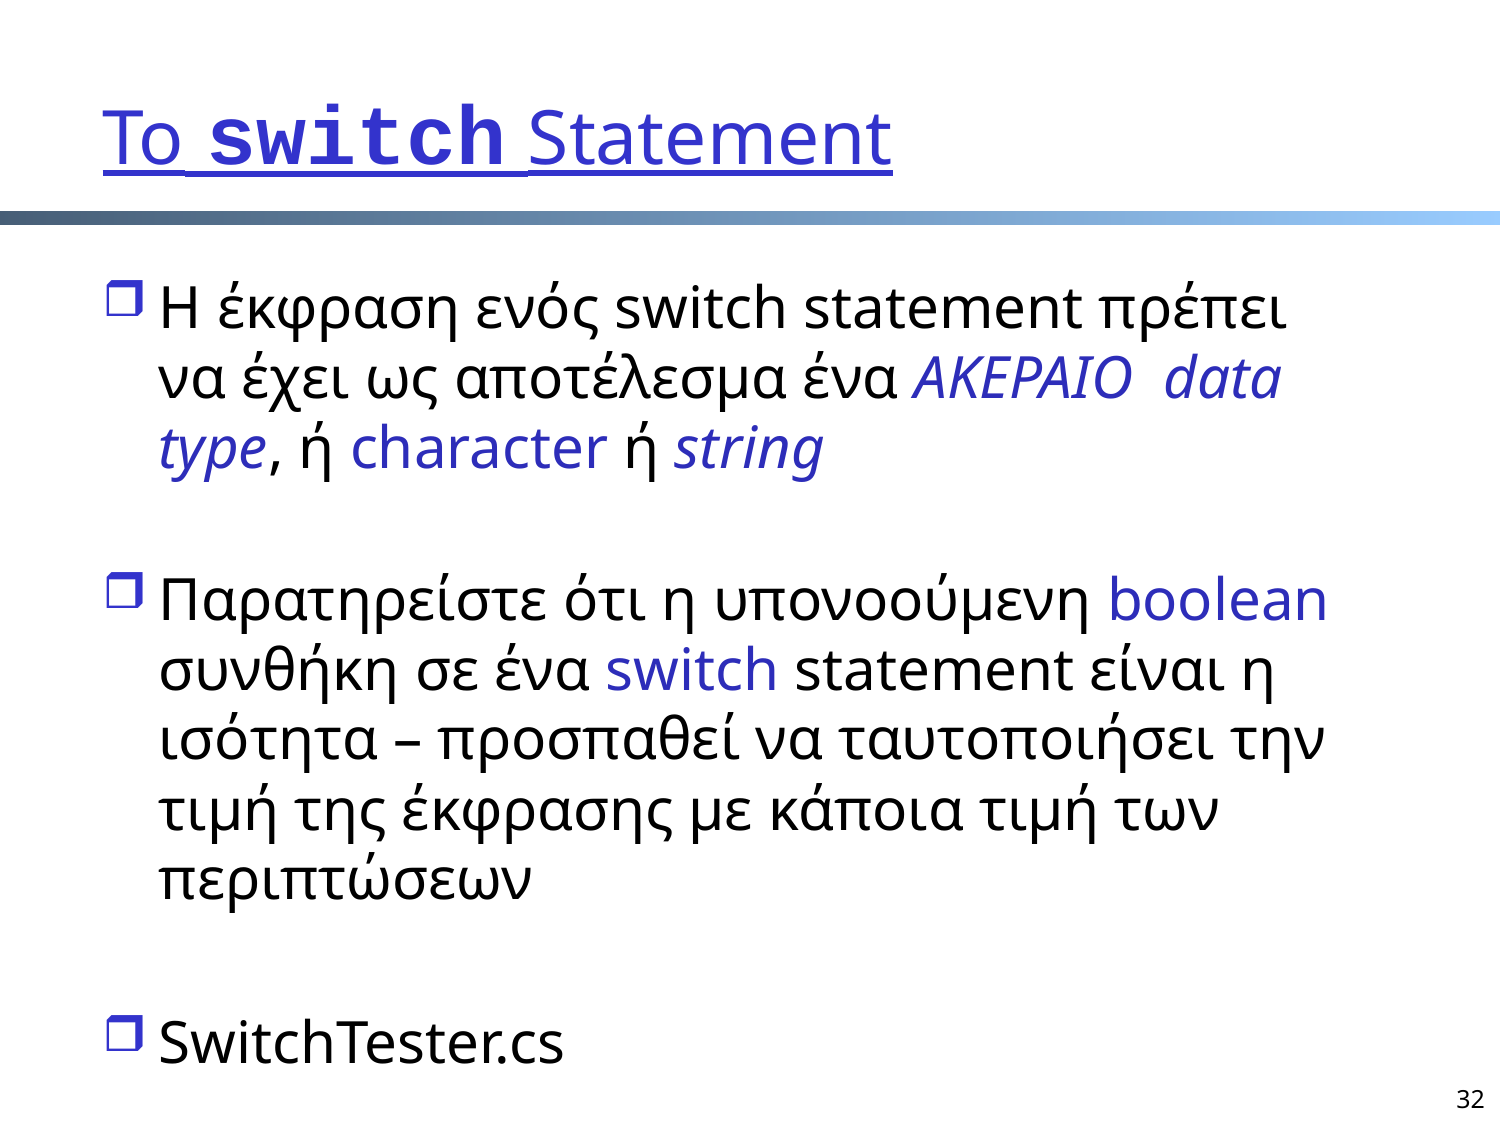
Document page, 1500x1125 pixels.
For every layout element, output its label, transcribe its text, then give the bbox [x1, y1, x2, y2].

list Η έκφραση ενός switch statement πρέπει να έχει ως αποτέλεσμα ένα ΑΚΕΡΑΙΟ data type, ή character ή string Παρατηρείστε ότι η υπονοούμενη boolean συνθήκη σε ένα switch statement είναι η ισότητα – προσπαθεί να ταυτοποιήσει την τιμή της έκφρασης με κάποια τιμή των περιπτώσεων SwitchTester.cs [87, 262, 1363, 1025]
slide_number 32 [1150, 1049, 1500, 1125]
title Το switch Statement [87, 37, 1363, 225]
